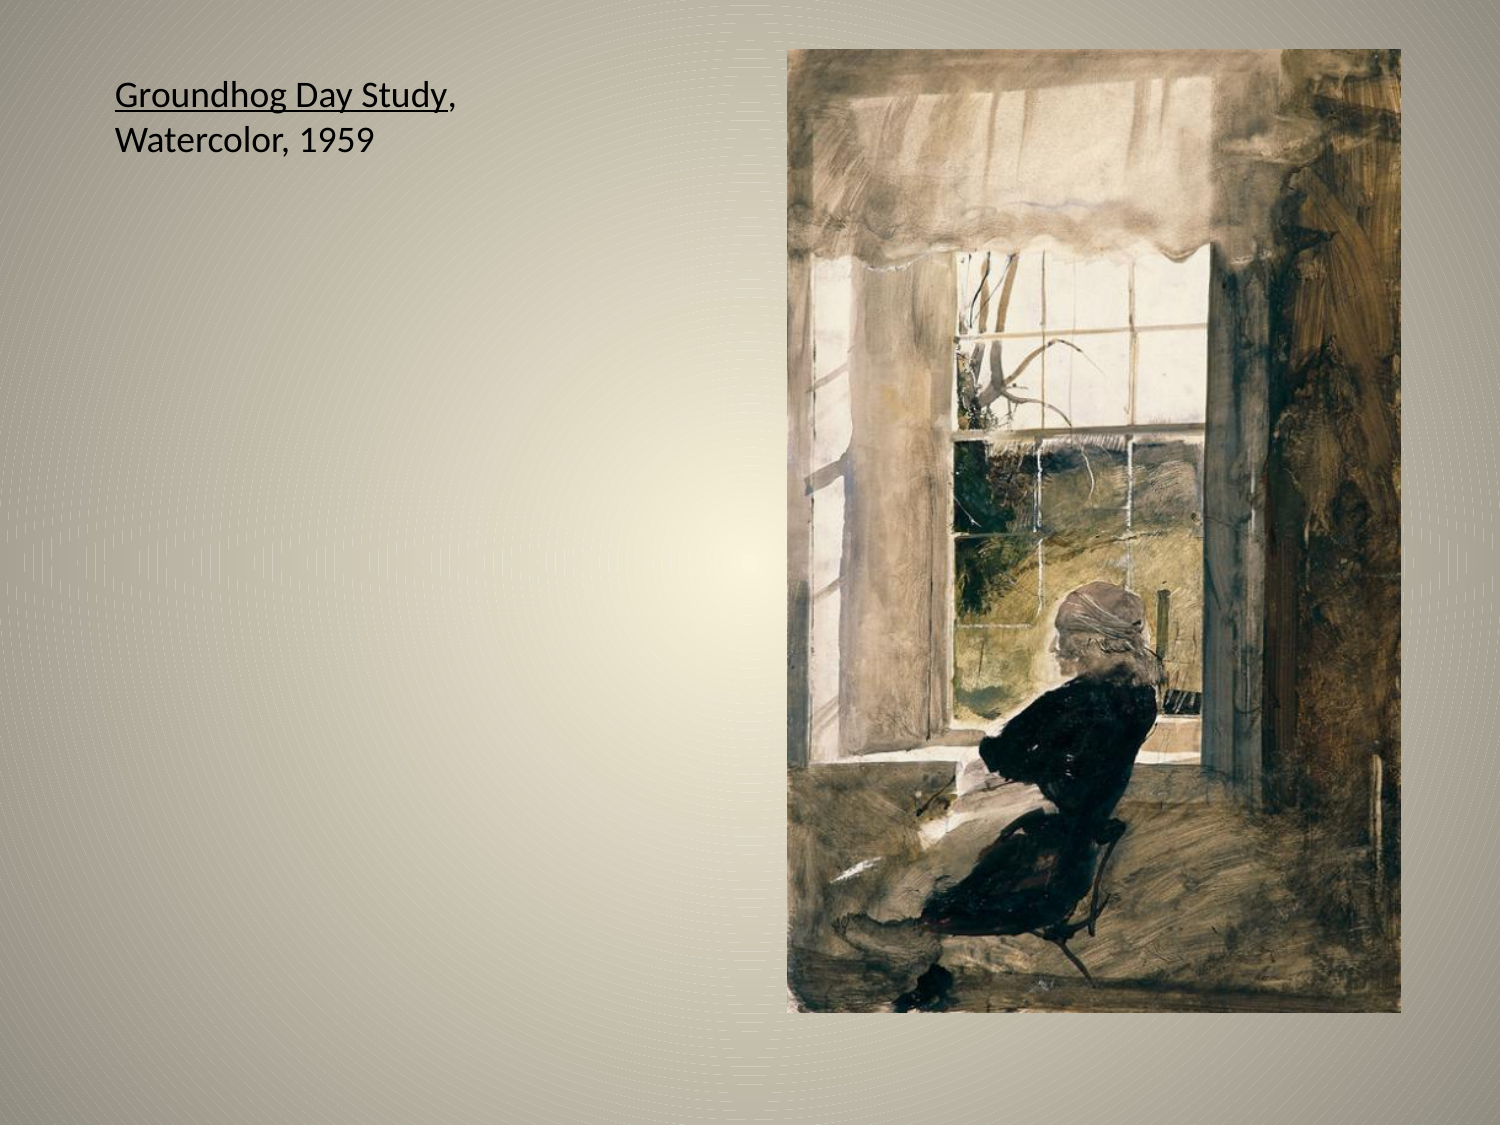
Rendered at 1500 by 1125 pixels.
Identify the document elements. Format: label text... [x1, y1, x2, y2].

text_box Groundhog Day Study, Watercolor, 1959 [99, 62, 663, 168]
picture [787, 49, 1401, 1013]
